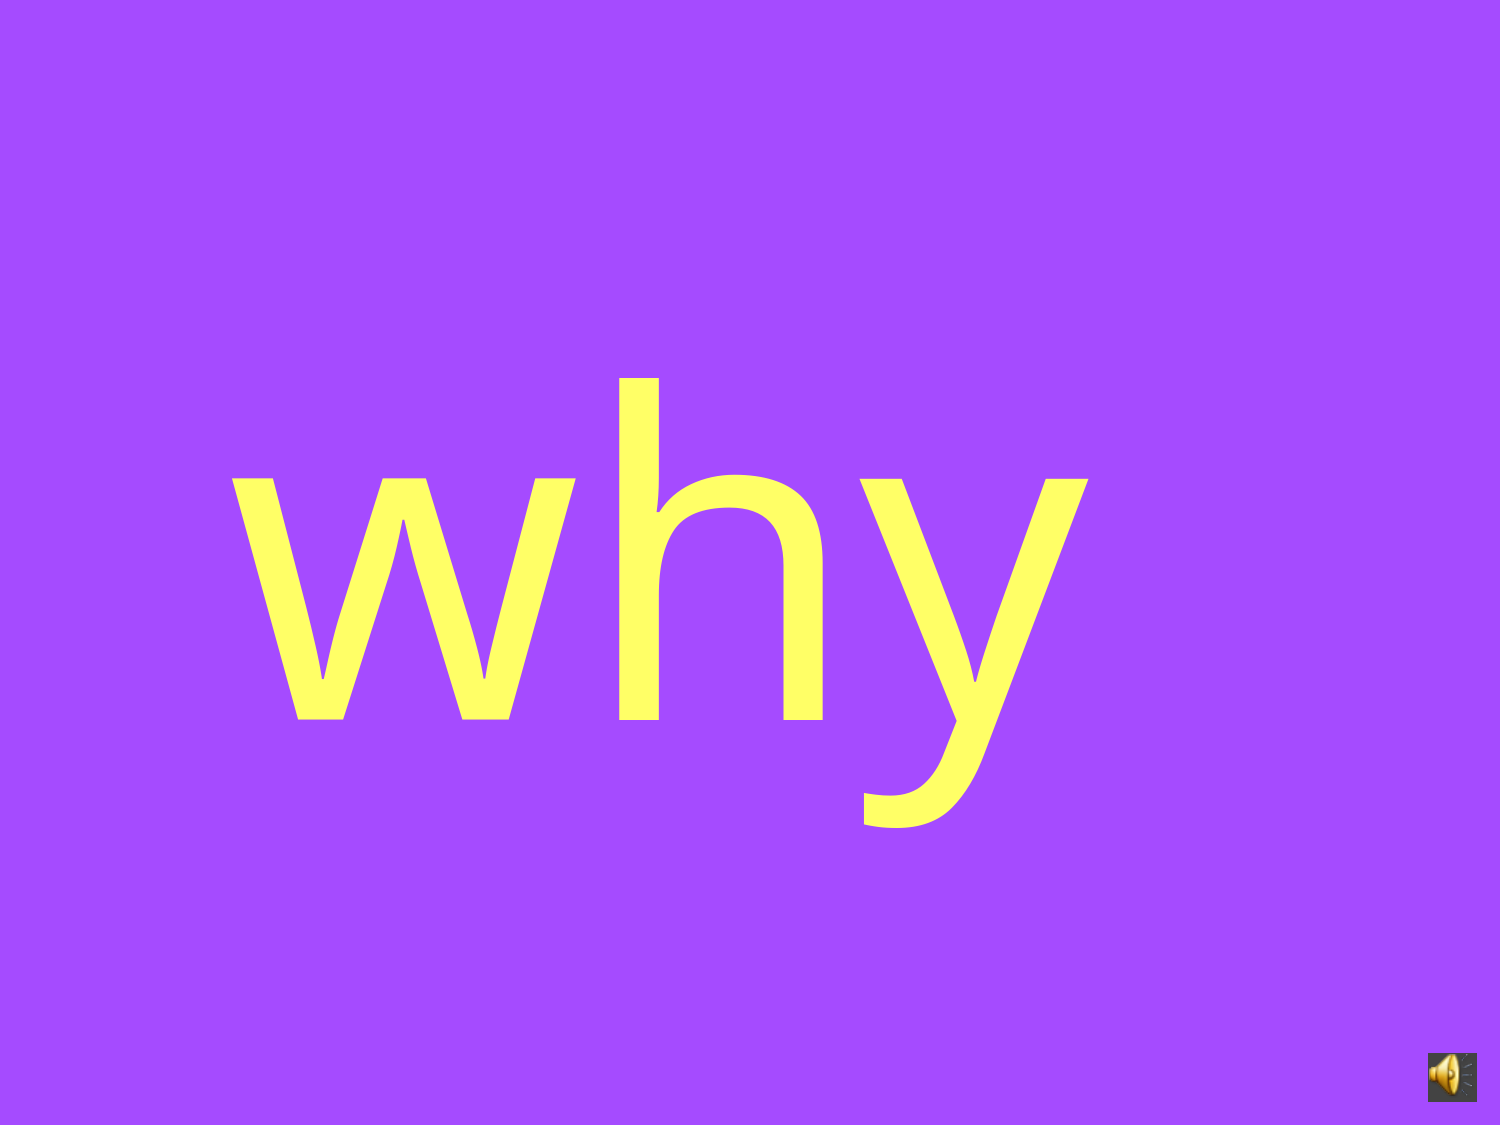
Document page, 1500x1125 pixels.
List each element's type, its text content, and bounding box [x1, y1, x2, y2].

subtitle why [212, 262, 1450, 763]
picture [1427, 1052, 1478, 1103]
